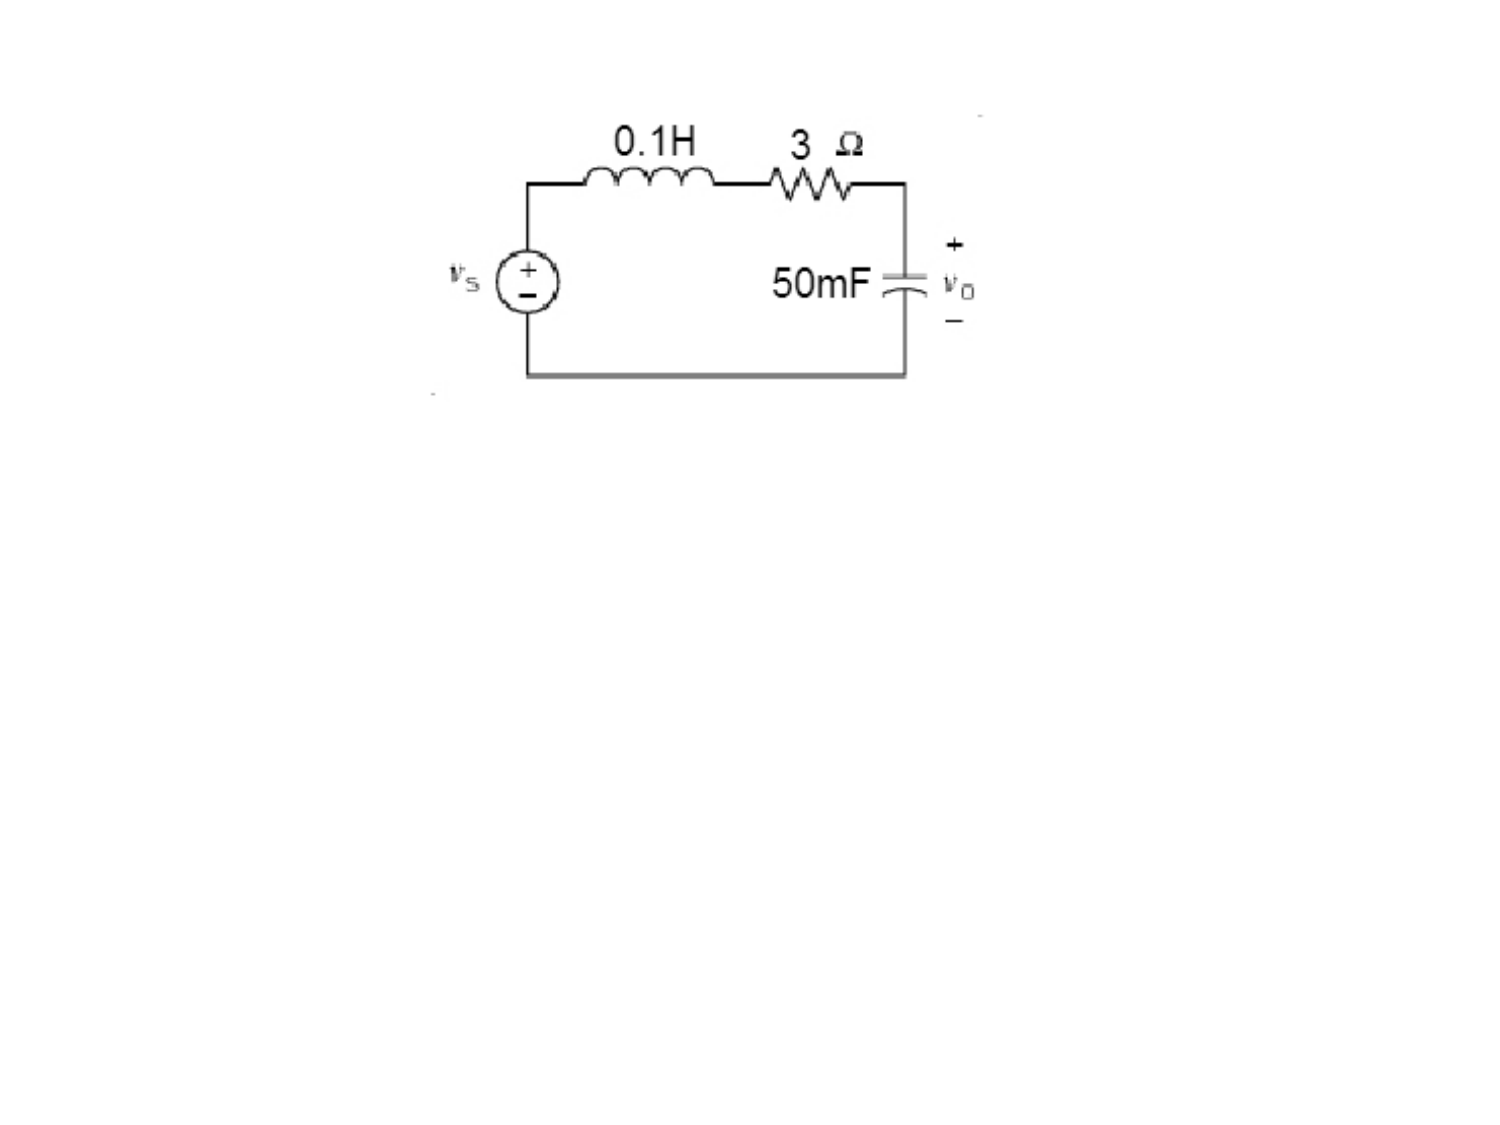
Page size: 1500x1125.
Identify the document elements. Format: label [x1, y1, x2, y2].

picture [387, 87, 1030, 414]
